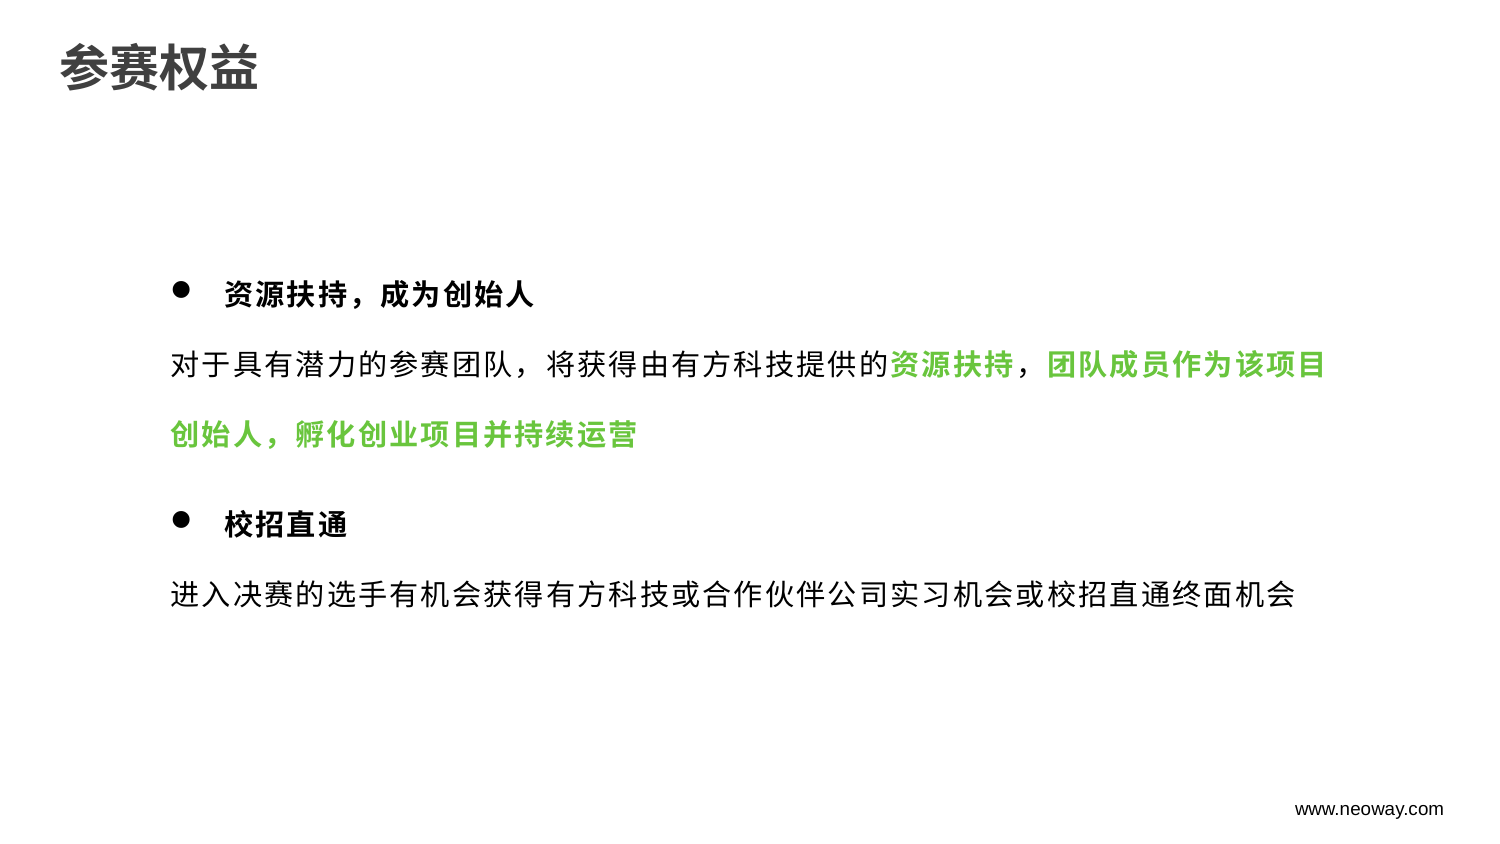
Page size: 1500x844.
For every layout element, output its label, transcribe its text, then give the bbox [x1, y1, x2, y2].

text_box 资源扶持，成为创始人 对于具有潜力的参赛团队，将获得由有方科技提供的资源扶持，团队成员作为该项目创始人，孵化创业项目并持续运营 校招直通 进入决赛的选手有机会获得有方科技或合作伙伴公司实习机会或校招直通终面机会 [155, 233, 1354, 619]
text_box 参赛权益 [46, 30, 273, 103]
